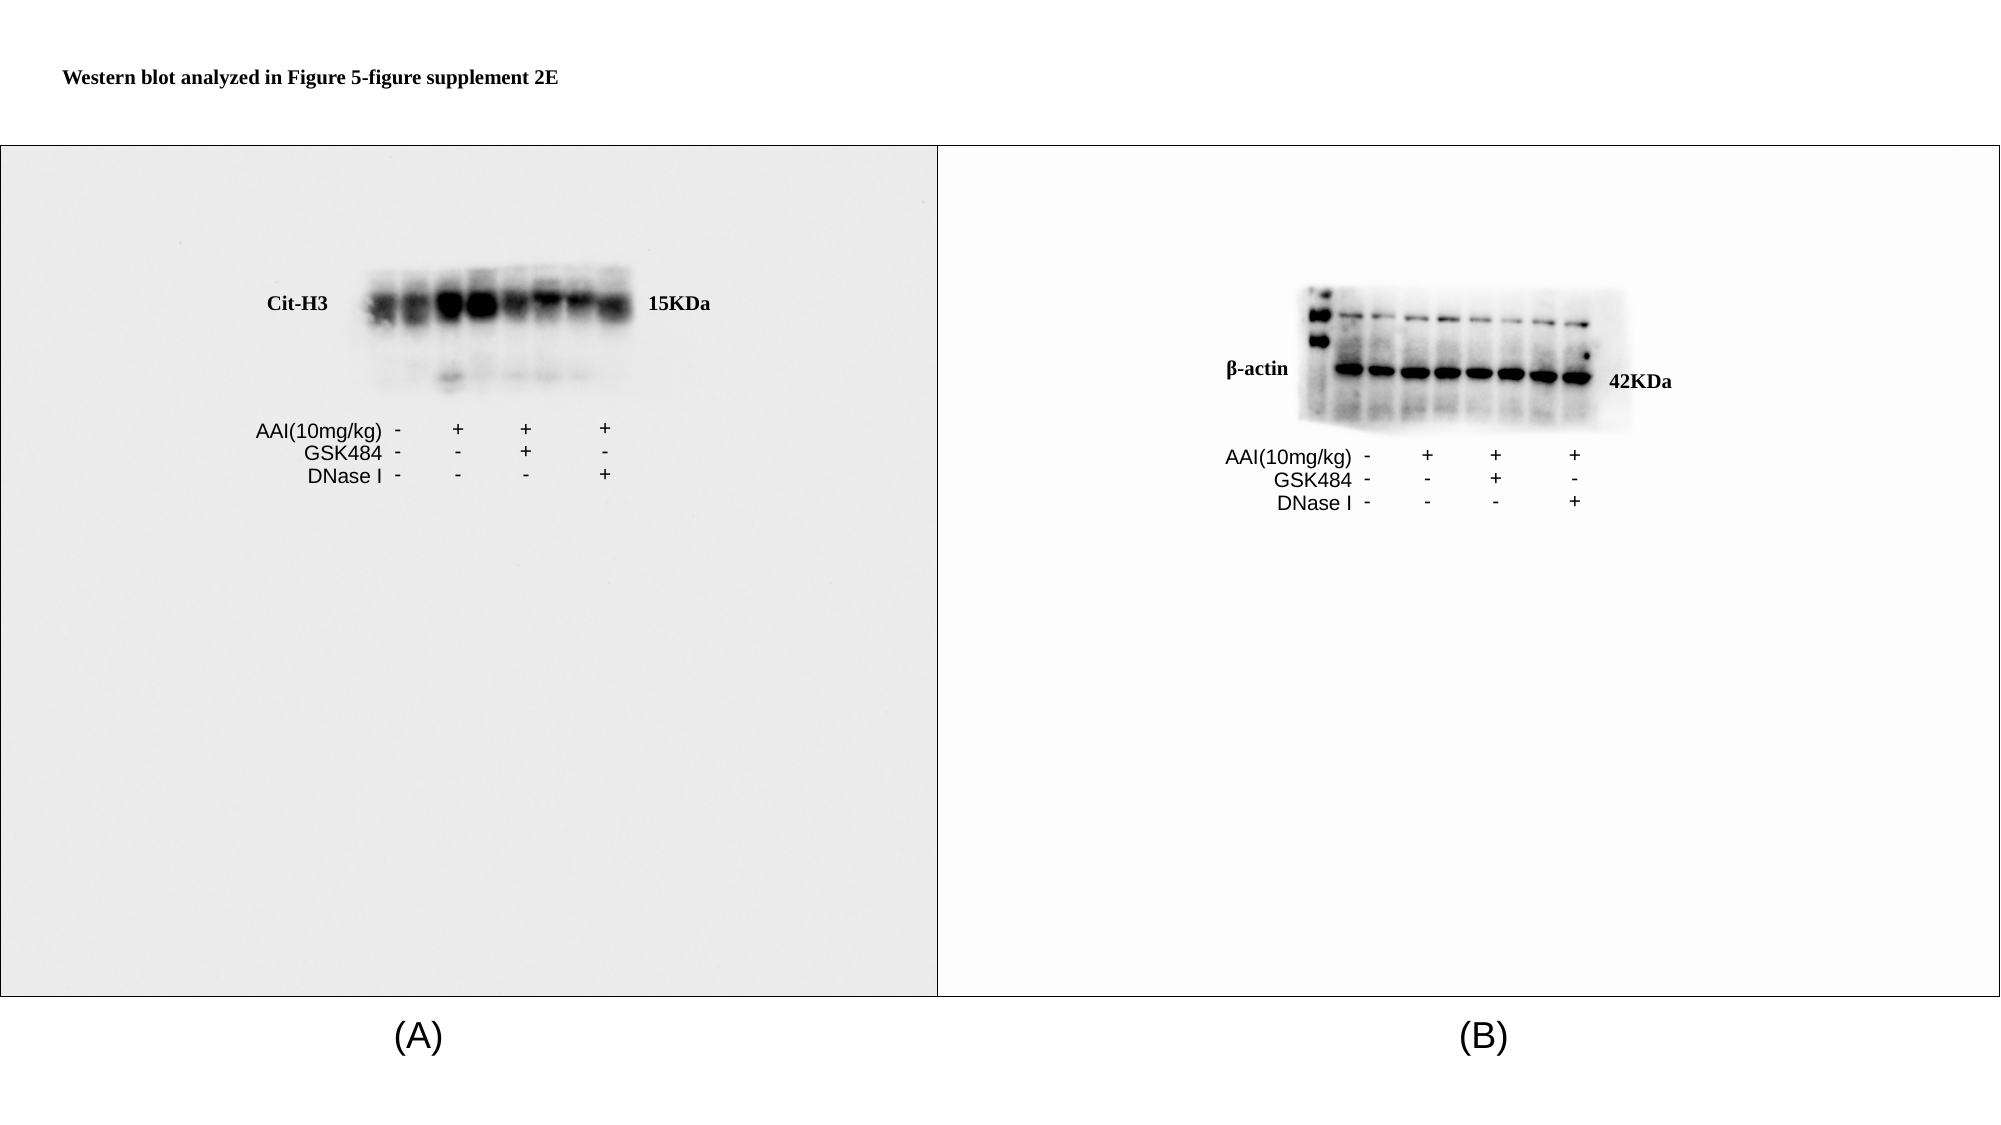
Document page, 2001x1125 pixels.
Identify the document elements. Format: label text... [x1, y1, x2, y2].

text_box Western blot analyzed in Figure 5-figure supplement 2E [47, 56, 748, 97]
text_box (A) [378, 1003, 480, 1064]
picture [0, 145, 2000, 997]
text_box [222, 417, 627, 489]
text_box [1192, 443, 1597, 515]
text_box (B) [1444, 1003, 1546, 1064]
